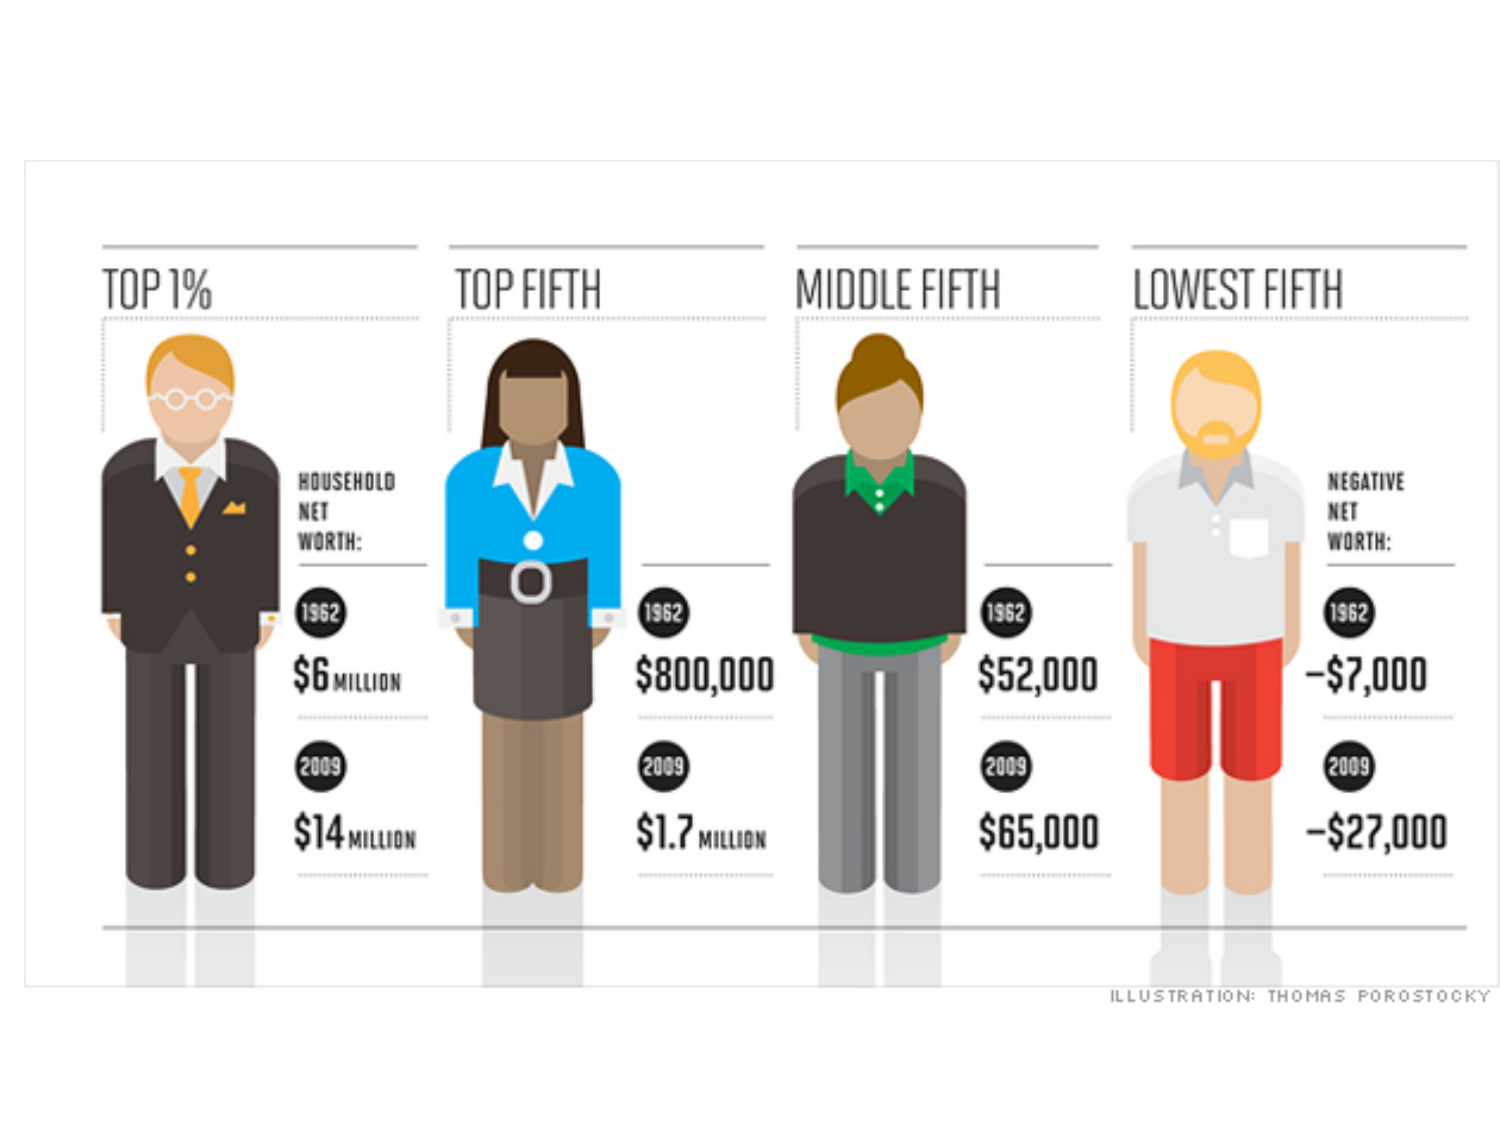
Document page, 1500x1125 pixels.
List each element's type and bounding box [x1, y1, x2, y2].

picture [24, 159, 1500, 1005]
